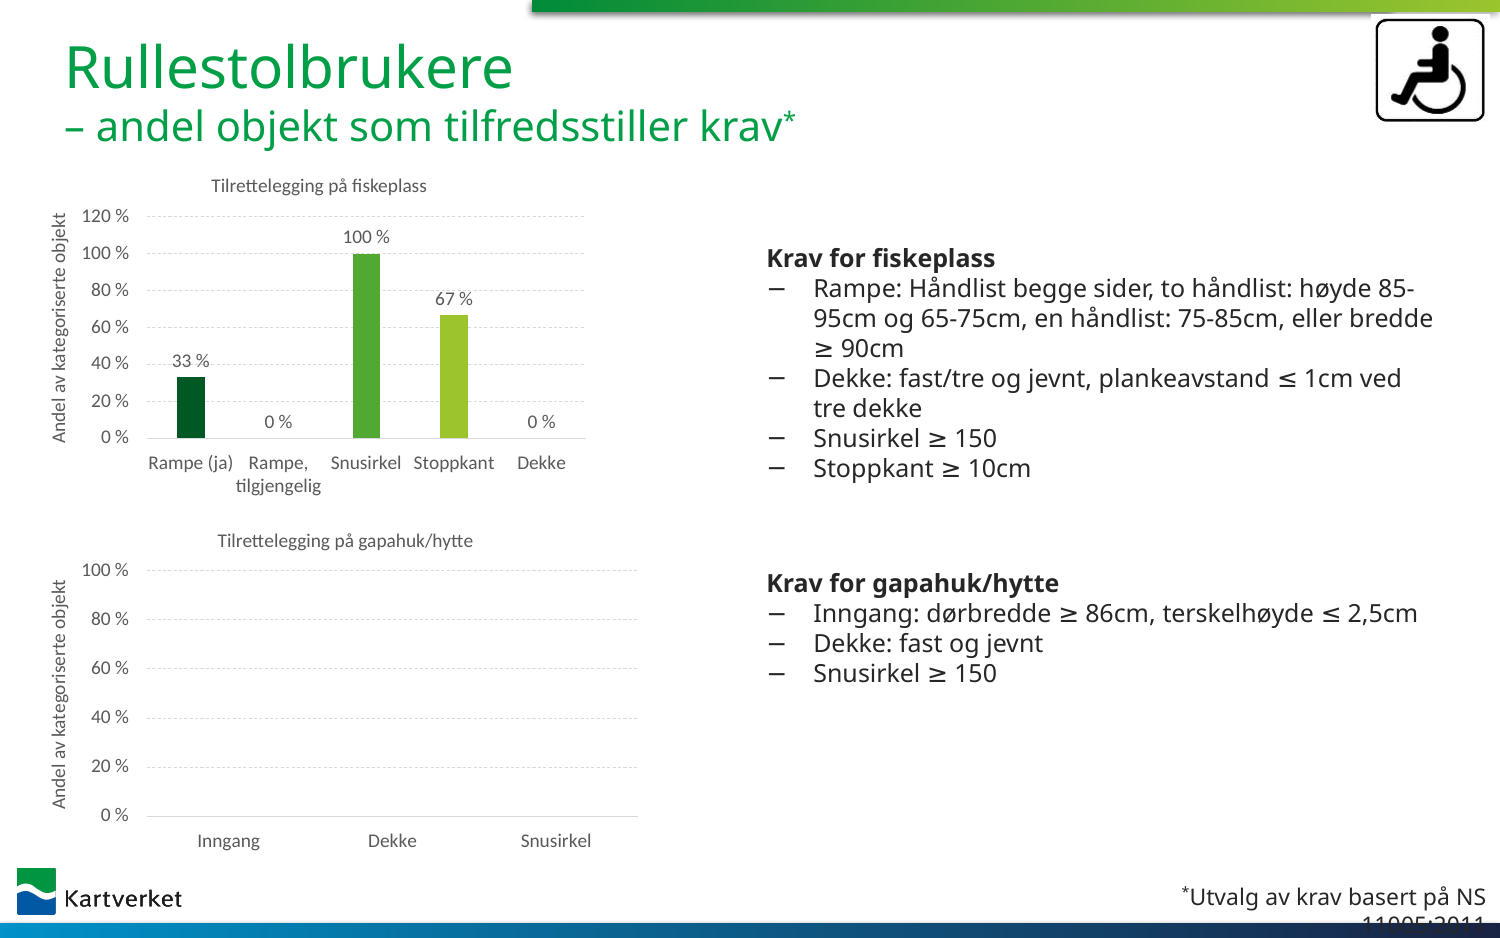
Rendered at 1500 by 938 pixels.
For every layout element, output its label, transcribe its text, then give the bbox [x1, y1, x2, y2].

text_box *Utvalg av krav basert på NS 11005:2011 [1068, 873, 1500, 938]
text_box Krav for gapahuk/hytte Inngang: dørbredde ≥ 86cm, terskelhøyde ≤ 2,5cm Dekke: fast og jevnt Snusirkel ≥ 150 [751, 560, 1452, 695]
picture [41, 166, 597, 505]
picture [1371, 13, 1491, 127]
text_box Krav for fiskeplass Rampe: Håndlist begge sider, to håndlist: høyde 85-95cm og 65-75cm, en håndlist: 75-85cm, eller bredde ≥ 90cm Dekke: fast/tre og jevnt, plankeavstand ≤ 1cm ved tre dekke Snusirkel ≥ 150 Stoppkant ≥ 10cm [751, 235, 1452, 490]
picture [41, 520, 650, 859]
text_box Rullestolbrukere – andel objekt som tilfredsstiller krav* [49, 29, 1431, 158]
